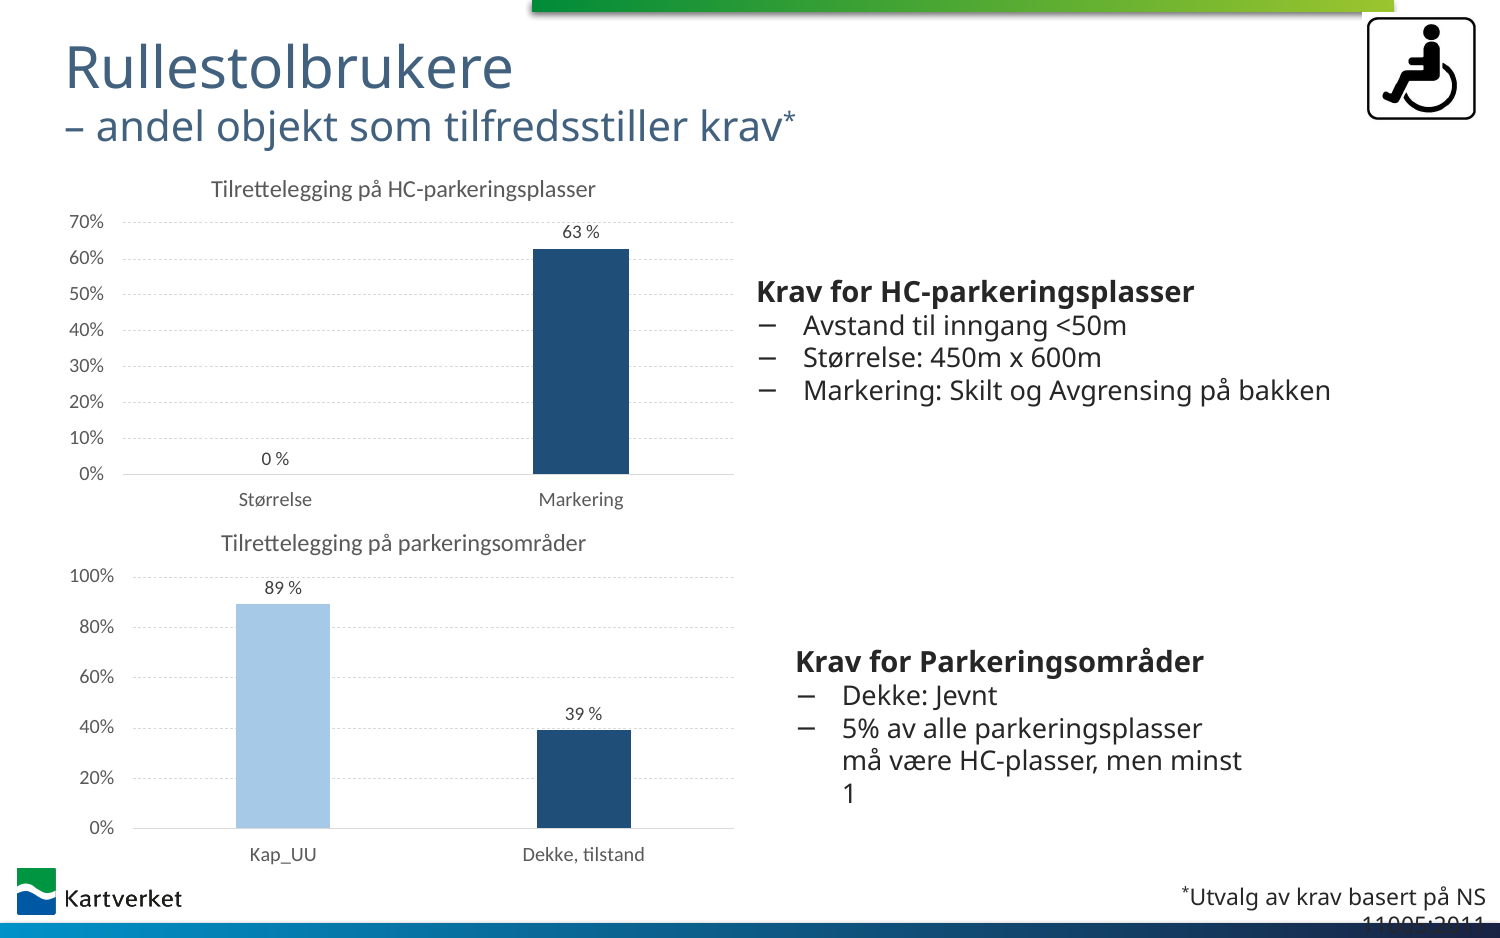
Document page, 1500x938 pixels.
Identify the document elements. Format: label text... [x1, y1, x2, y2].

picture [62, 166, 746, 519]
text_box Rullestolbrukere – andel objekt som tilfredsstiller krav* [49, 25, 1431, 158]
picture [1362, 12, 1481, 126]
text_box Krav for Parkeringsområder Dekke: Jevnt 5% av alle parkeringsplasser må være HC-plasser, men minst 1 [780, 636, 1261, 816]
picture [62, 520, 746, 874]
text_box Krav for HC-parkeringsplasser Avstand til inngang <50m Størrelse: 450m x 600m Markering: Skilt og Avgrensing på bakken [750, 265, 1346, 413]
text_box *Utvalg av krav basert på NS 11005:2011 [1068, 873, 1500, 938]
